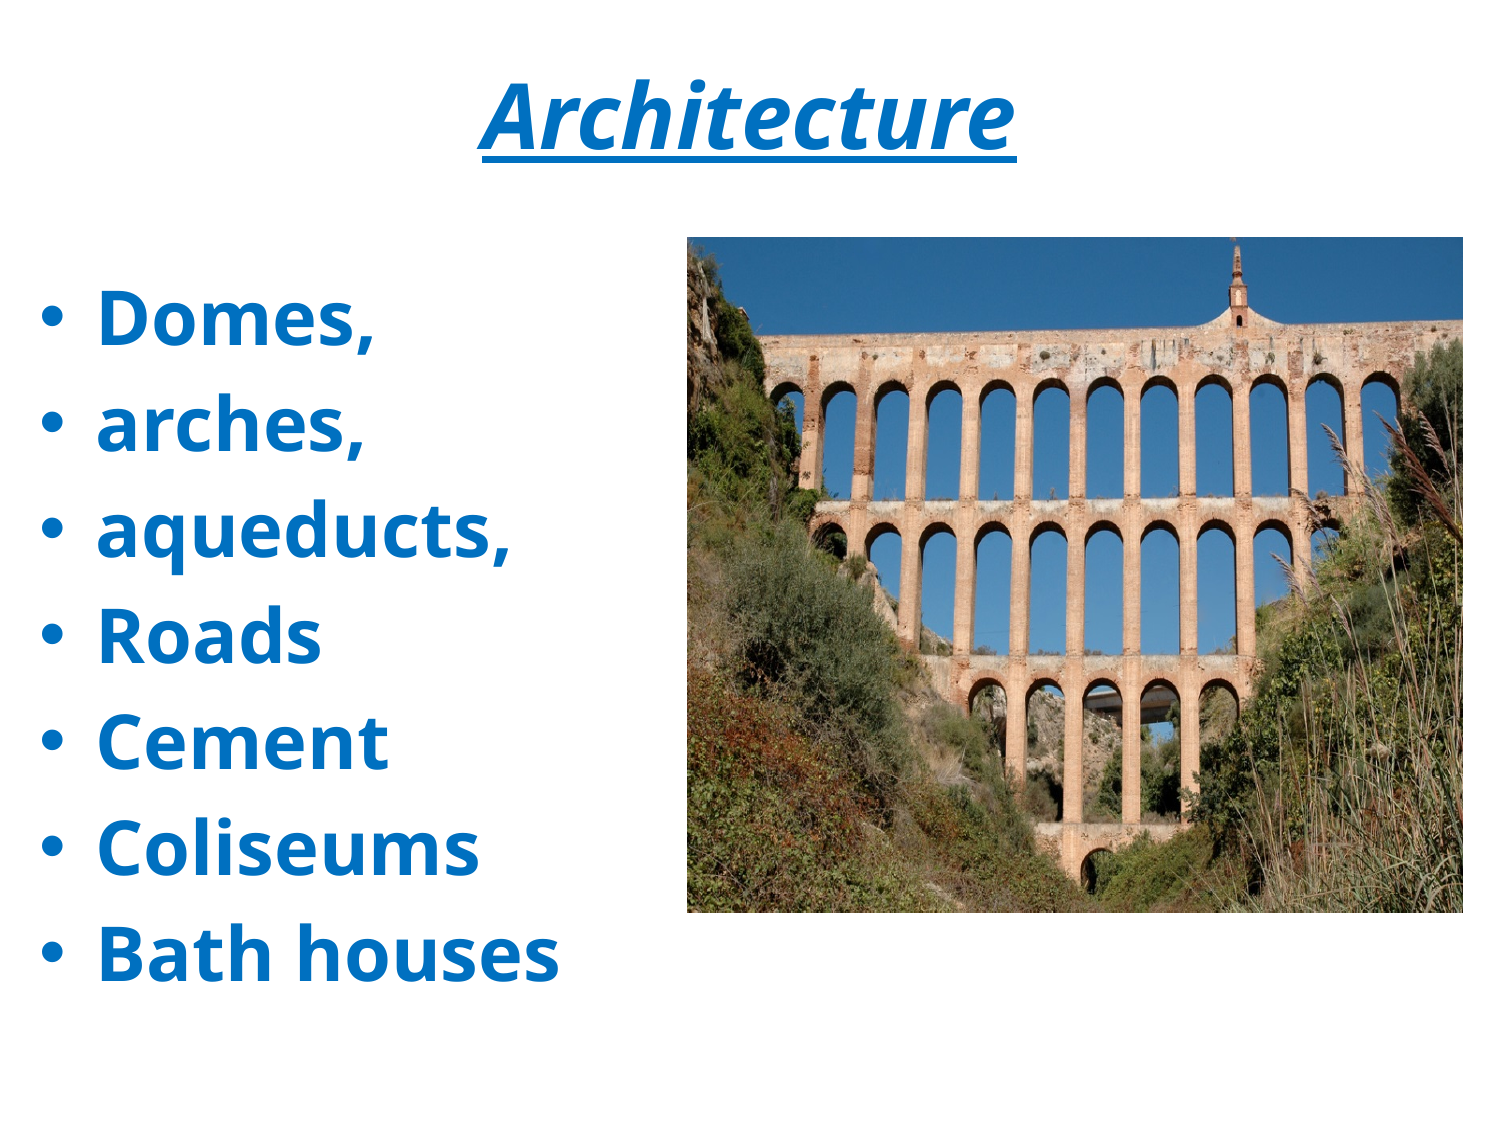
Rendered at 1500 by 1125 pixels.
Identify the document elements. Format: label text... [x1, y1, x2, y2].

title Architecture [75, 24, 1425, 200]
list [687, 237, 1463, 913]
list Domes, arches, aqueducts, Roads Cement Coliseums Bath houses [24, 262, 688, 1005]
